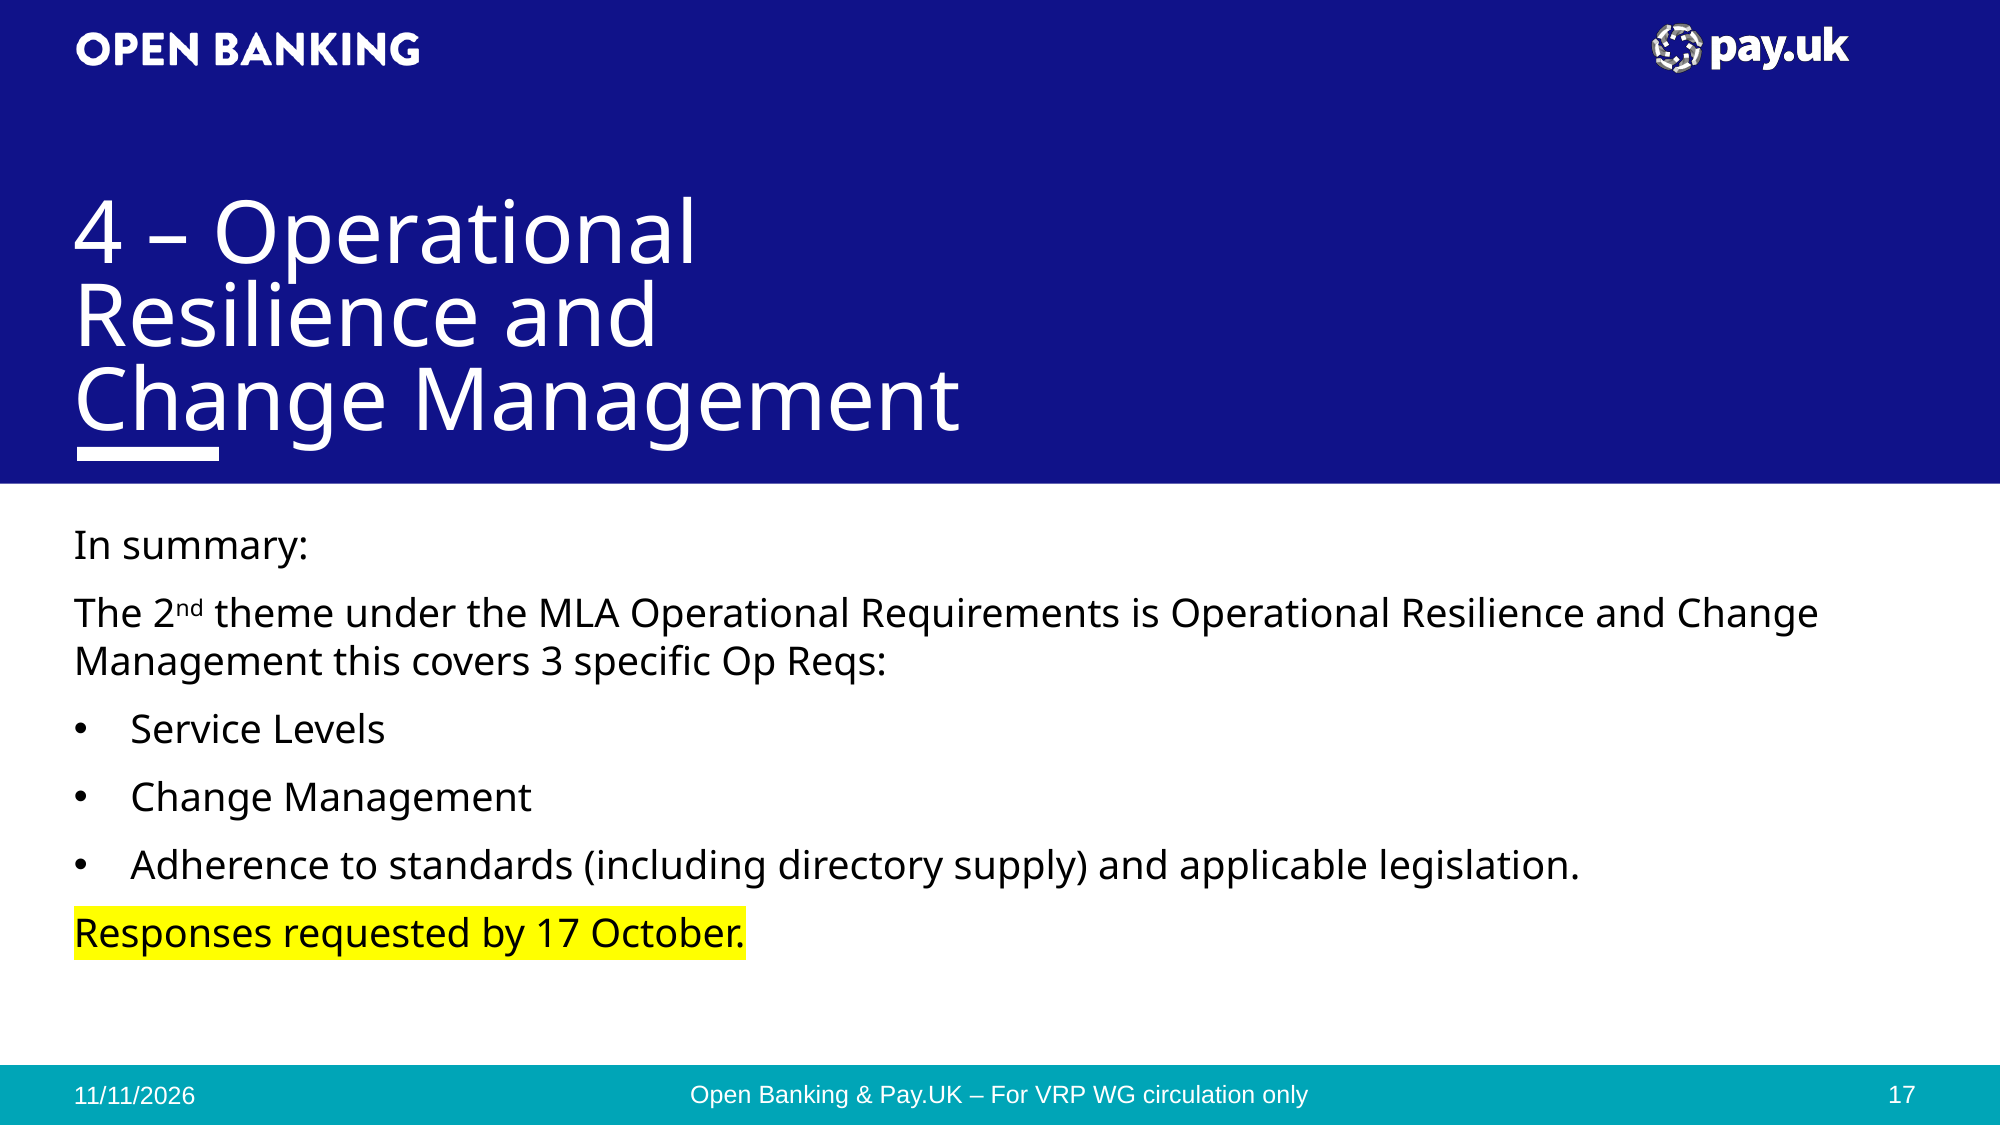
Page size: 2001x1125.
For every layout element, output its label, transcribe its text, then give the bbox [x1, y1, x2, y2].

title 4 – Operational Resilience and Change Management [59, 163, 1000, 455]
slide_number 17 [1412, 1064, 1932, 1124]
list In summary: The 2nd theme under the MLA Operational Requirements is Operational Resilience and Change Management this covers 3 specific Op Reqs: Service Levels Change Management Adherence to standards (including directory supply) and applicable legislation. Responses requested by 17 October. [59, 512, 1932, 1017]
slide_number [59, 1065, 509, 1125]
footer Open Banking & Pay.UK – For VRP WG circulation only [662, 1064, 1338, 1124]
picture [43, 0, 452, 97]
picture [1644, 12, 1856, 78]
